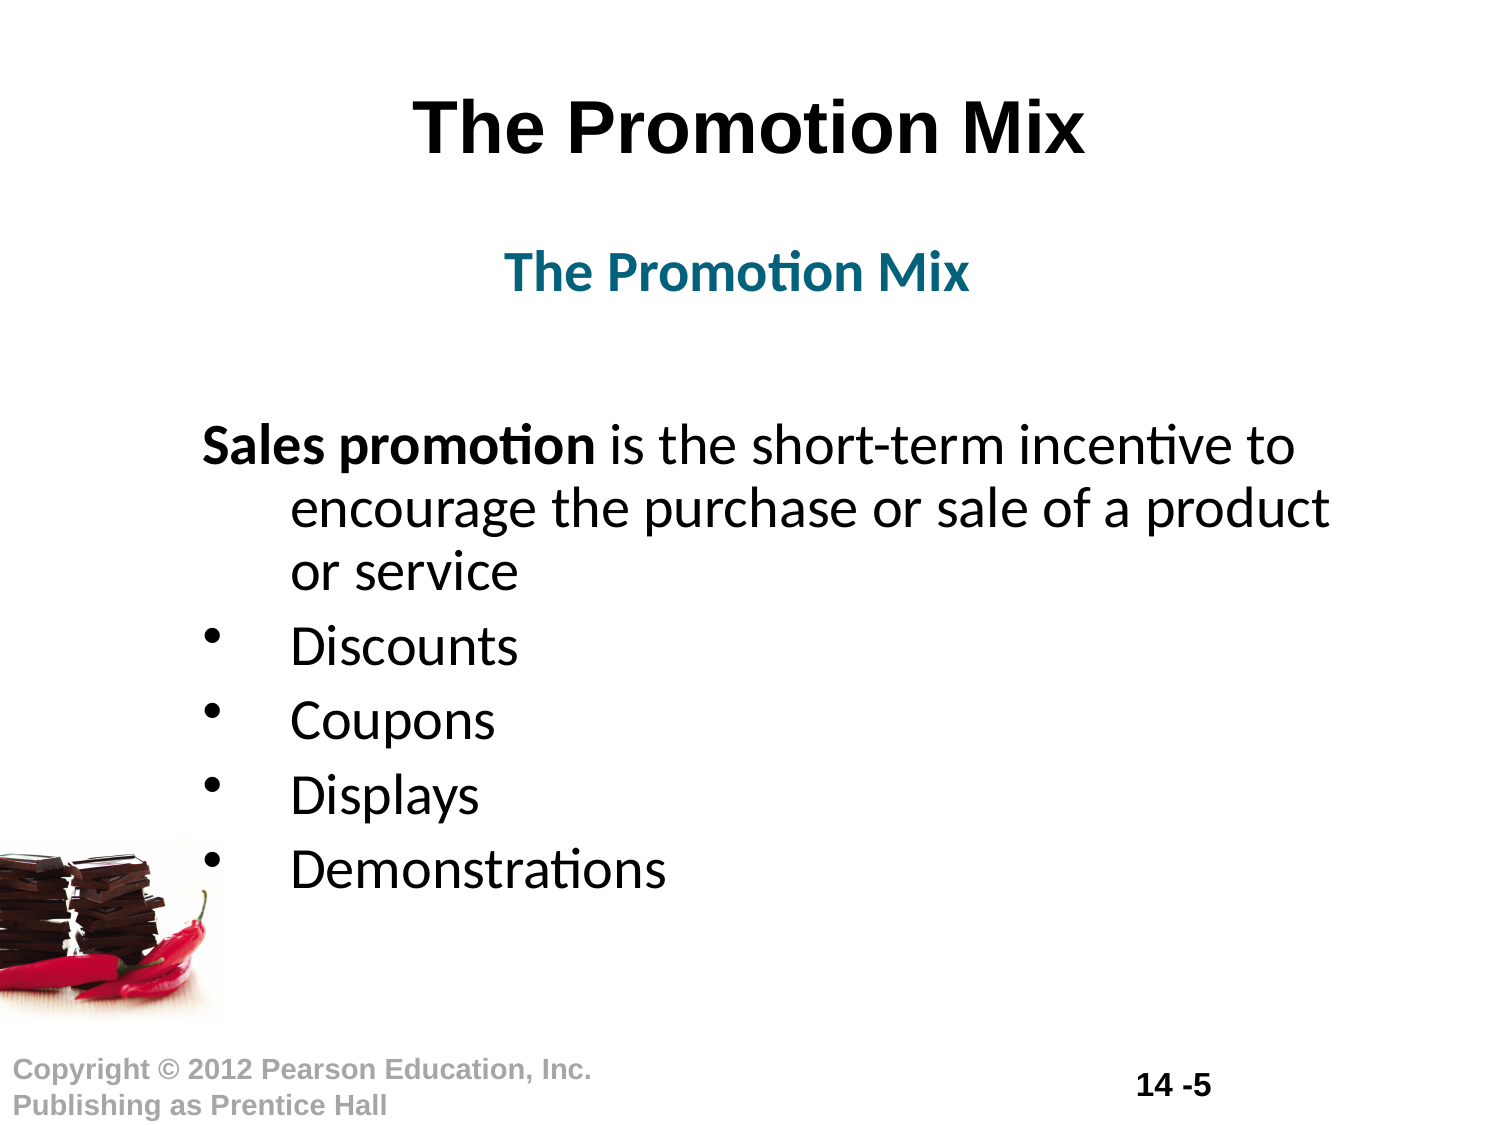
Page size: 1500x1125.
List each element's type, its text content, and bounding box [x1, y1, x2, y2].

picture [0, 837, 226, 1025]
title The Promotion Mix [112, 37, 1388, 226]
list The Promotion Mix [149, 237, 1326, 301]
list Sales promotion is the short-term incentive to encourage the purchase or sale of a product or service Discounts Coupons Displays Demonstrations [187, 324, 1388, 1001]
